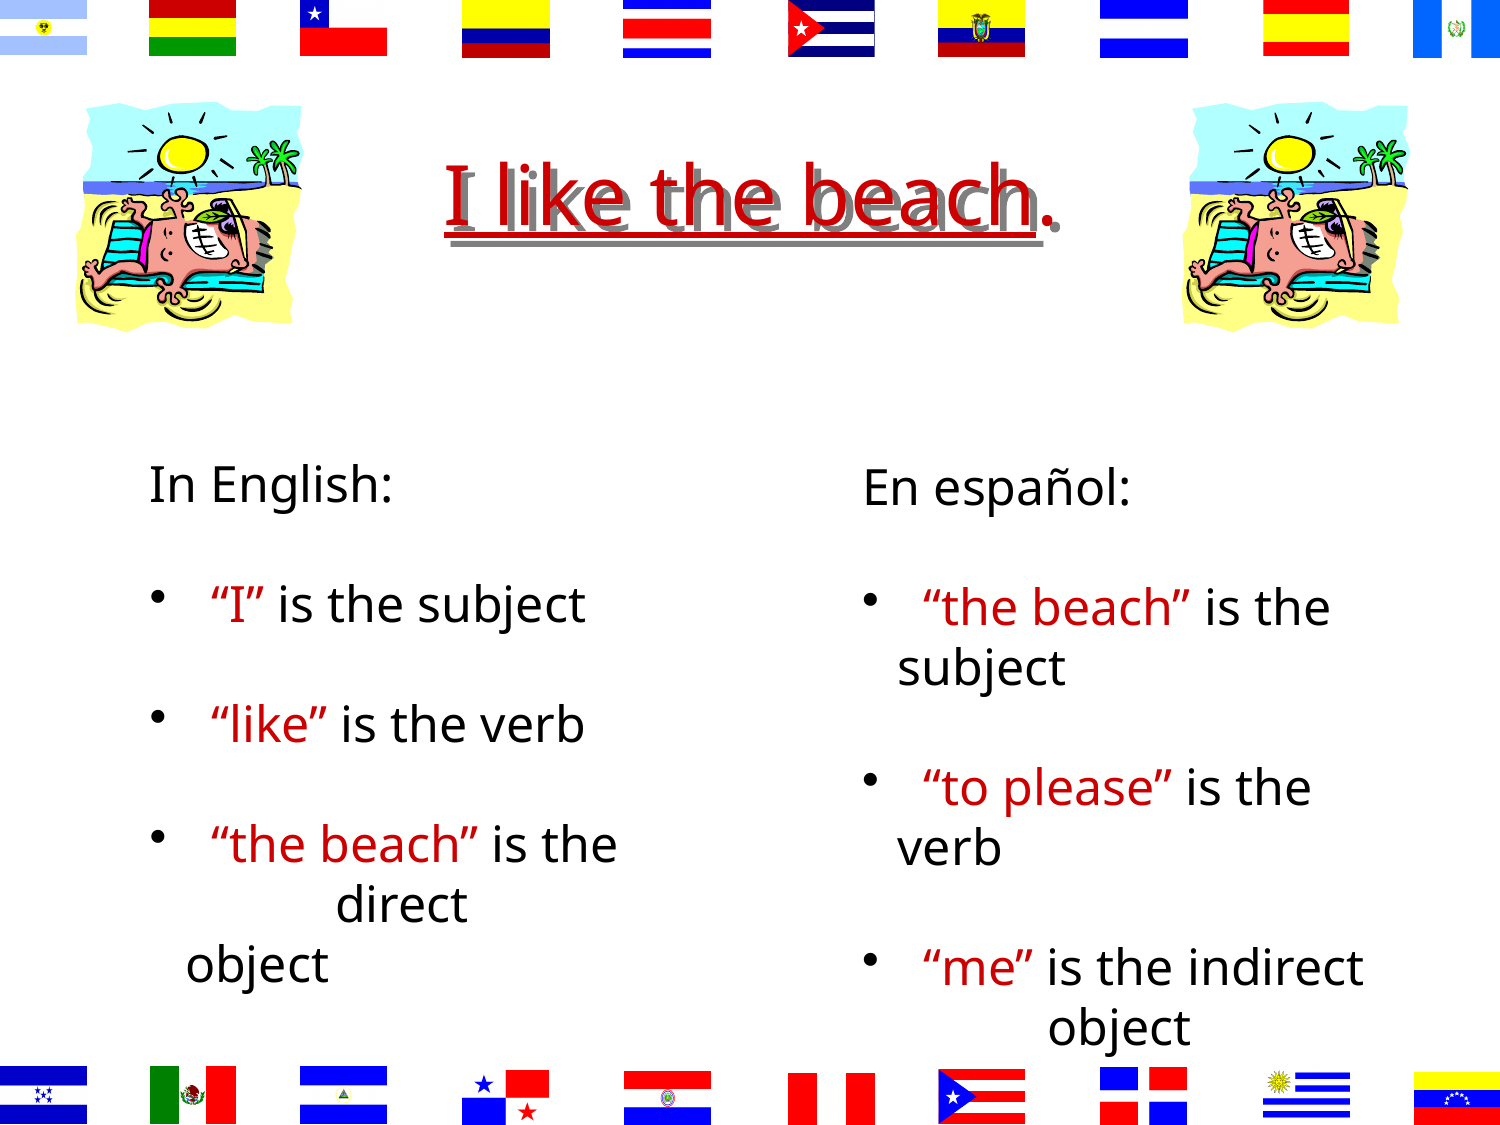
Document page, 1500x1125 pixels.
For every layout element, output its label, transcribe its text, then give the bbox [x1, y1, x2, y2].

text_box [0, 1065, 1500, 1125]
picture [1181, 99, 1413, 335]
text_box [0, 0, 1500, 58]
text_box I like the beach. [428, 134, 1074, 250]
text_box In English: “I” is the subject “like” is the verb “the beach” is the direct object [134, 444, 638, 1000]
picture [74, 99, 307, 335]
text_box En español: “the beach” is the subject “to please” is the verb “me” is the indirect object [847, 448, 1388, 1064]
